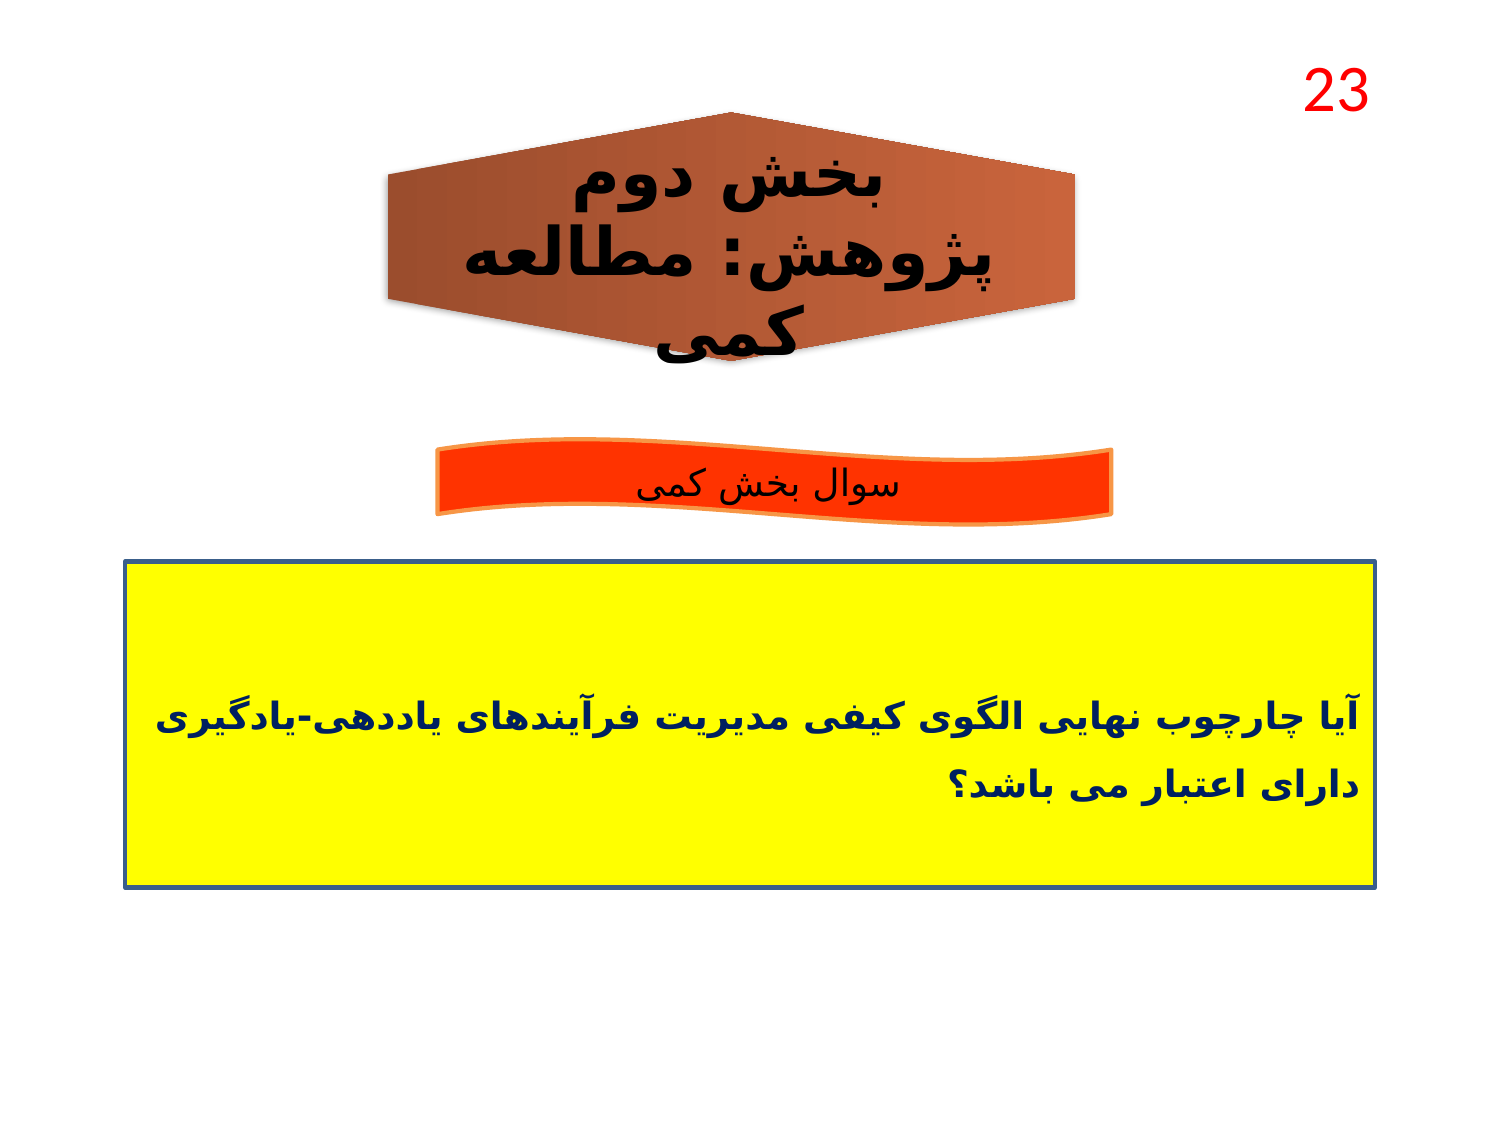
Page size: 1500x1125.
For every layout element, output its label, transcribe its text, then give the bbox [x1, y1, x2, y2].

text_box سوال بخش کمی [435, 437, 1114, 527]
text_box 23 [1287, 37, 1413, 133]
text_box آیا چارچوب نهایی الگوی کیفی مدیریت فرآیندهای یاددهی-یادگیری دارای اعتبار می باشد؟ [75, 662, 1375, 813]
text_box [123, 559, 1377, 890]
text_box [387, 112, 1076, 362]
